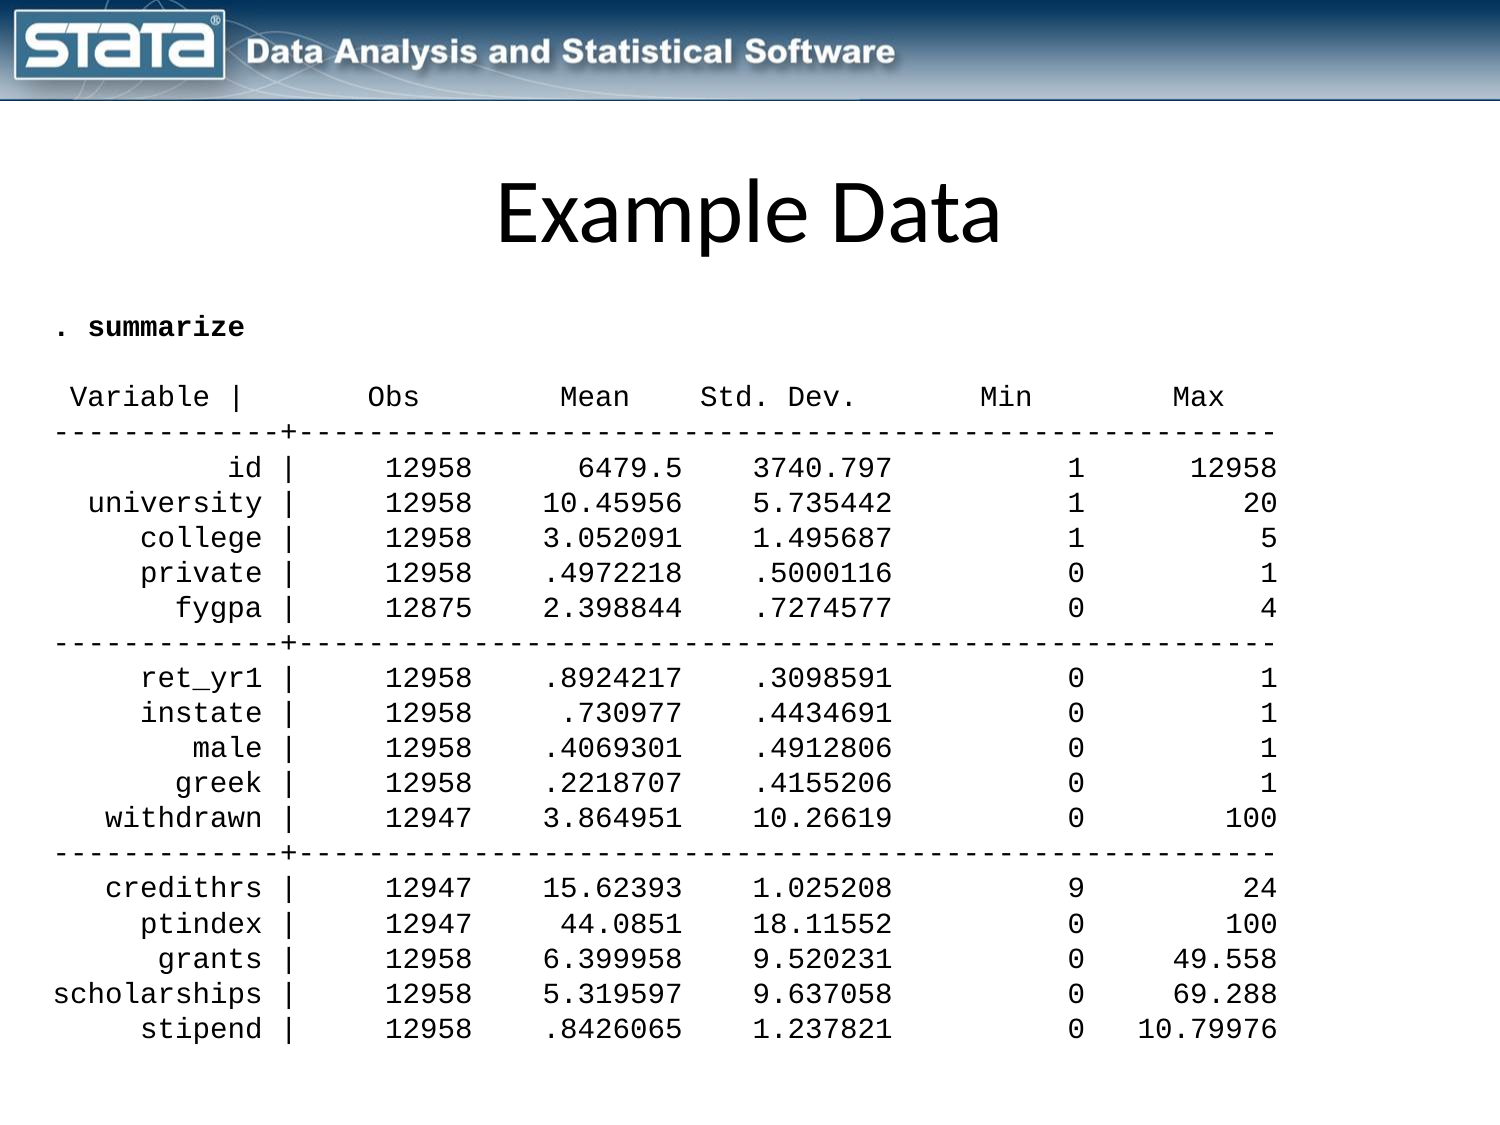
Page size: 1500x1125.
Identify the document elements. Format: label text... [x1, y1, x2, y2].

list . summarize Variable | Obs Mean Std. Dev. Min Max -------------+-------------------------------------------------------- id | 12958 6479.5 3740.797 1 12958 university | 12958 10.45956 5.735442 1 20 college | 12958 3.052091 1.495687 1 5 private | 12958 .4972218 .5000116 0 1 fygpa | 12875 2.398844 .7274577 0 4 -------------+-------------------------------------------------------- ret_yr1 | 12958 .8924217 .3098591 0 1 instate | 12958 .730977 .4434691 0 1 male | 12958 .4069301 .4912806 0 1 greek | 12958 .2218707 .4155206 0 1 withdrawn | 12947 3.864951 10.26619 0 100 -------------+-------------------------------------------------------- credithrs | 12947 15.62393 1.025208 9 24 ptindex | 12947 44.0851 18.11552 0 100 grants | 12958 6.399958 9.520231 0 49.558 scholarships | 12958 5.319597 9.637058 0 69.288 stipend | 12958 .8426065 1.237821 0 10.79976 [37, 299, 1475, 1075]
title Example Data [75, 125, 1425, 288]
picture [0, 0, 1500, 101]
